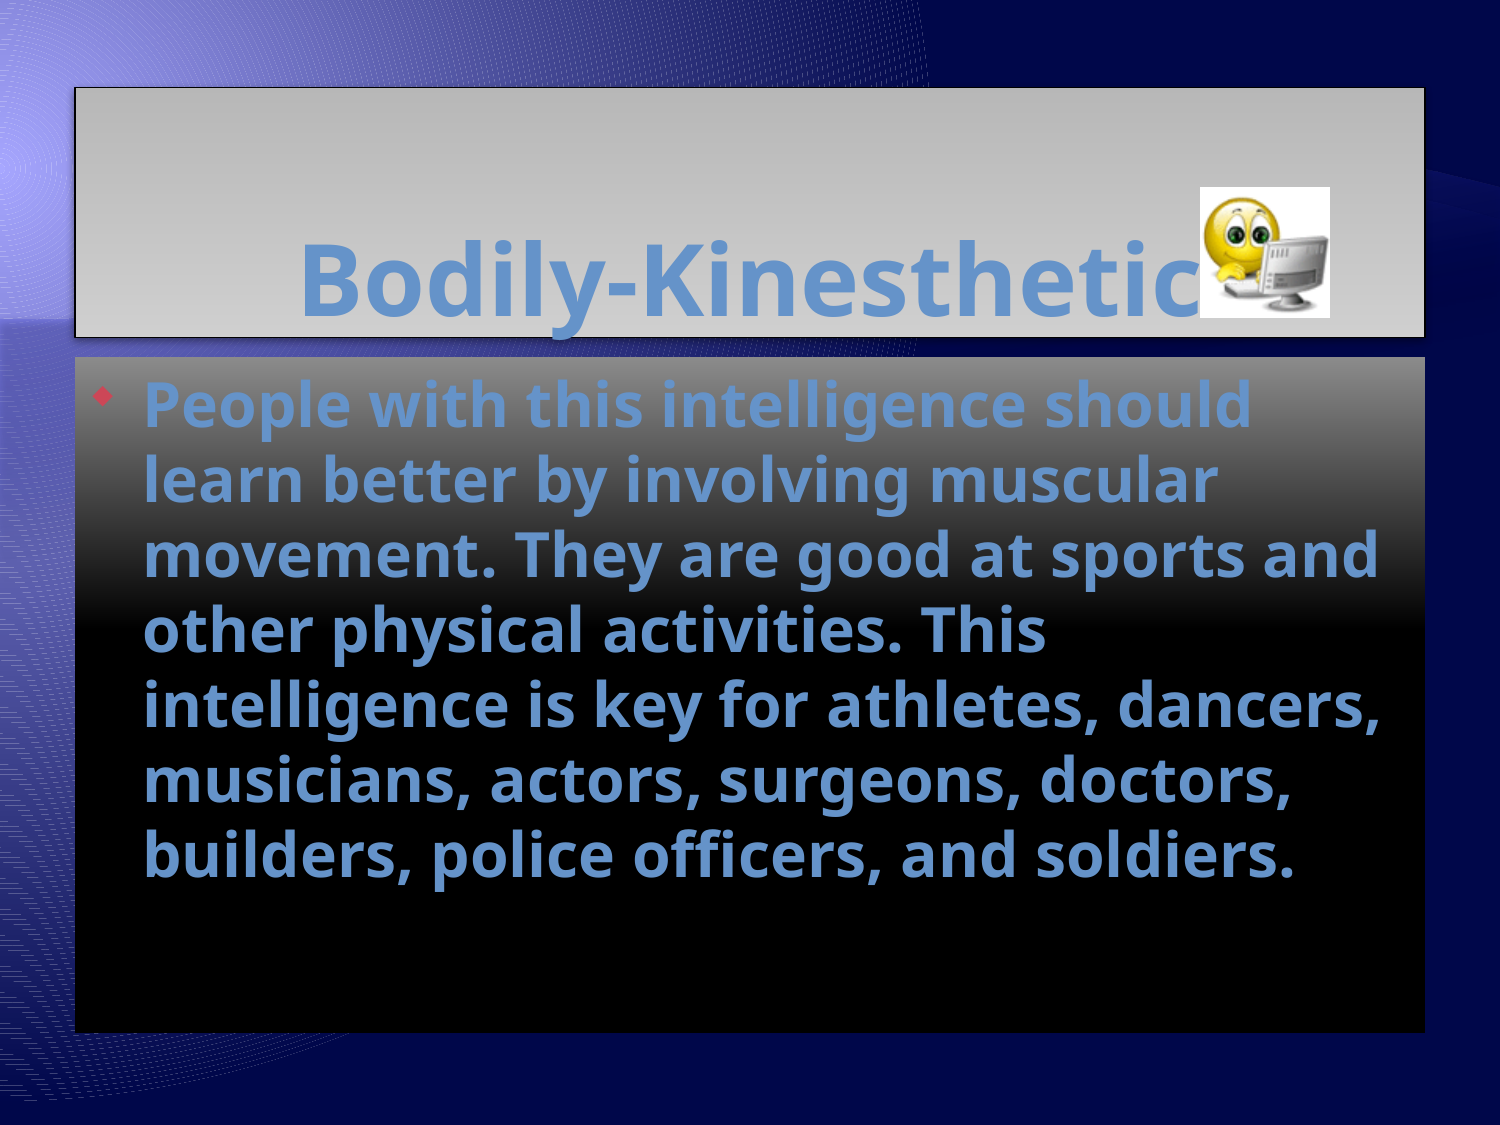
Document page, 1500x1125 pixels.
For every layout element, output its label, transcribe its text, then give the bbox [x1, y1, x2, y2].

list People with this intelligence should learn better by involving muscular movement. They are good at sports and other physical activities. This intelligence is key for athletes, dancers, musicians, actors, surgeons, doctors, builders, police officers, and soldiers. [75, 357, 1425, 1033]
title Bodily-Kinesthetic [74, 87, 1426, 338]
picture [1199, 187, 1330, 318]
